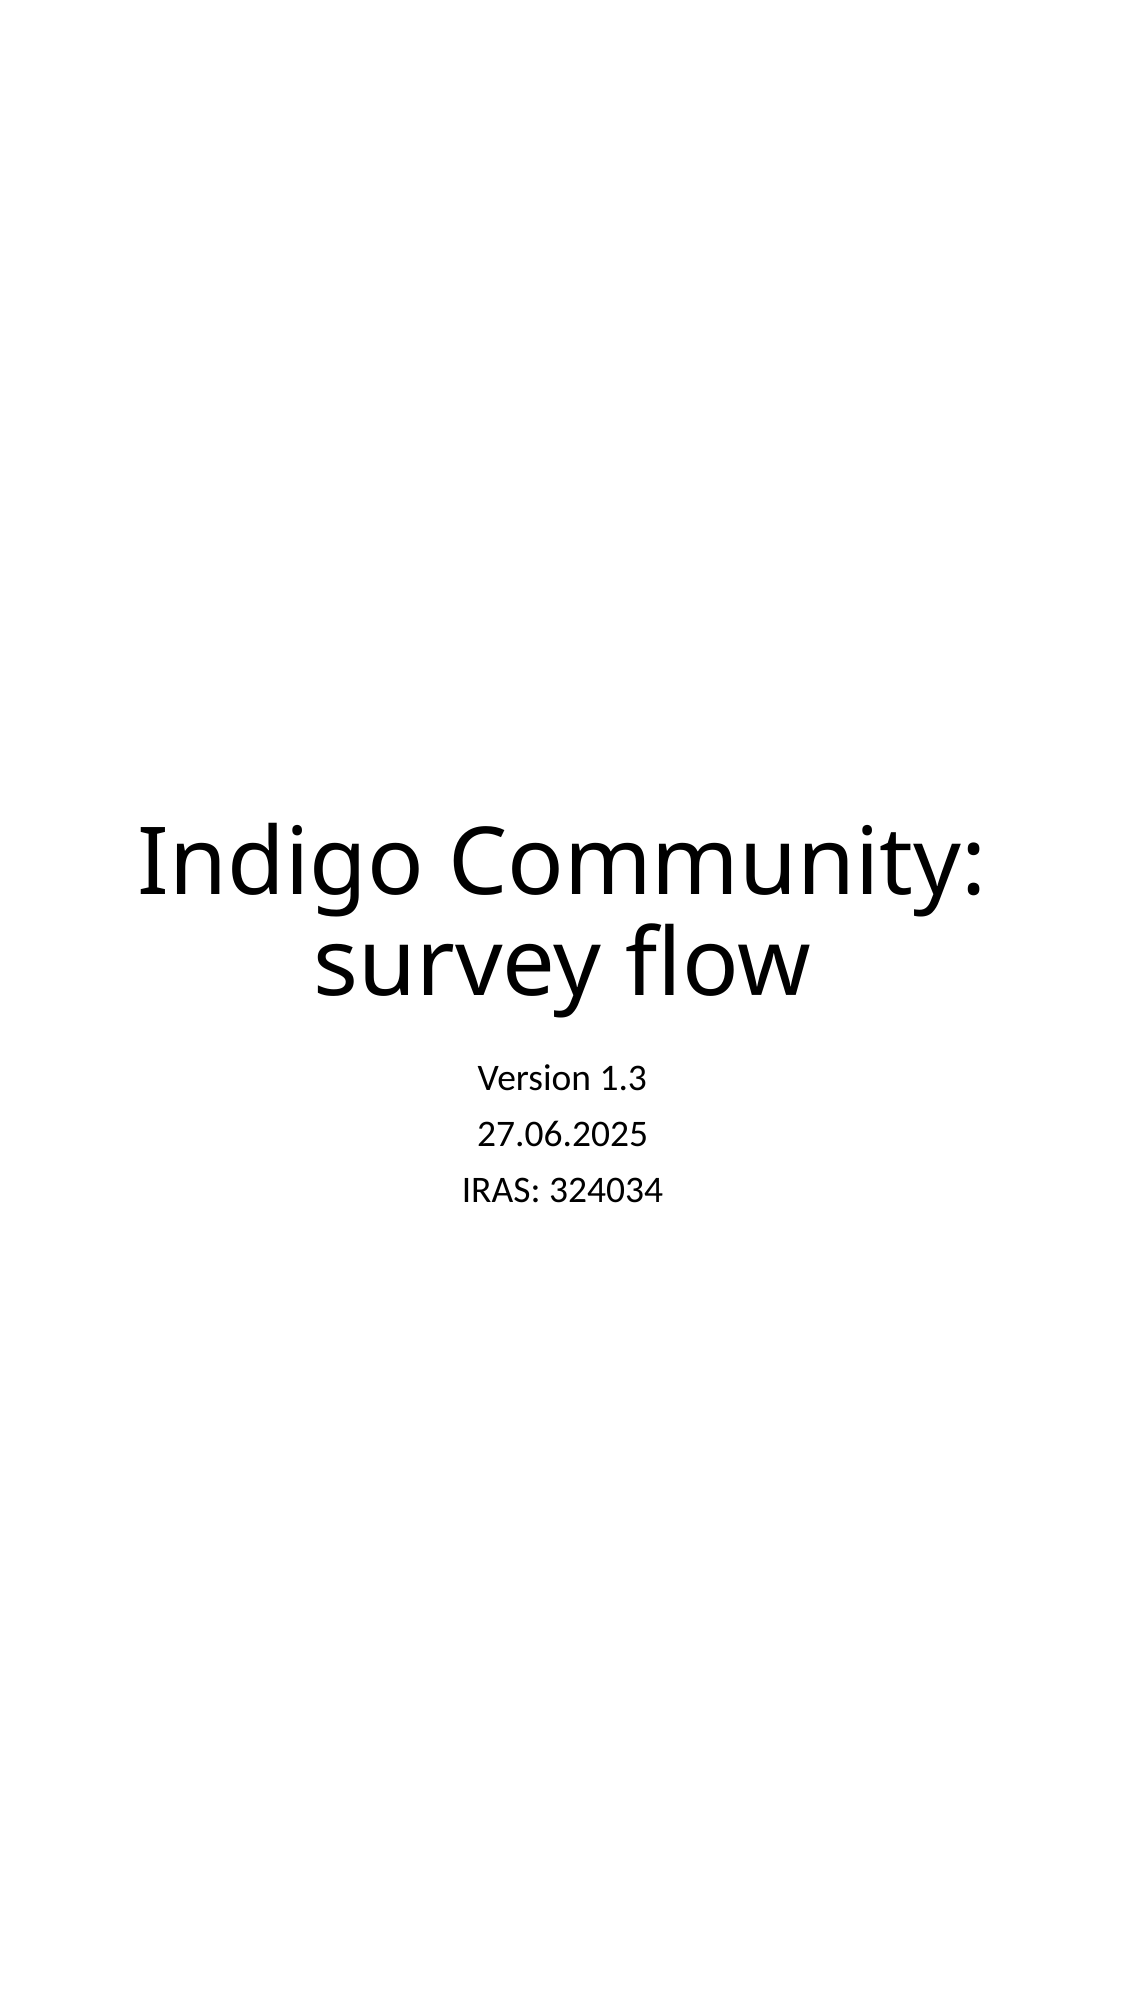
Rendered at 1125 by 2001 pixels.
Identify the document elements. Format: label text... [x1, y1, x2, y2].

subtitle Version 1.3 27.06.2025 IRAS: 324034 [140, 1050, 985, 1534]
title Indigo Community: survey flow [84, 327, 1041, 1024]
